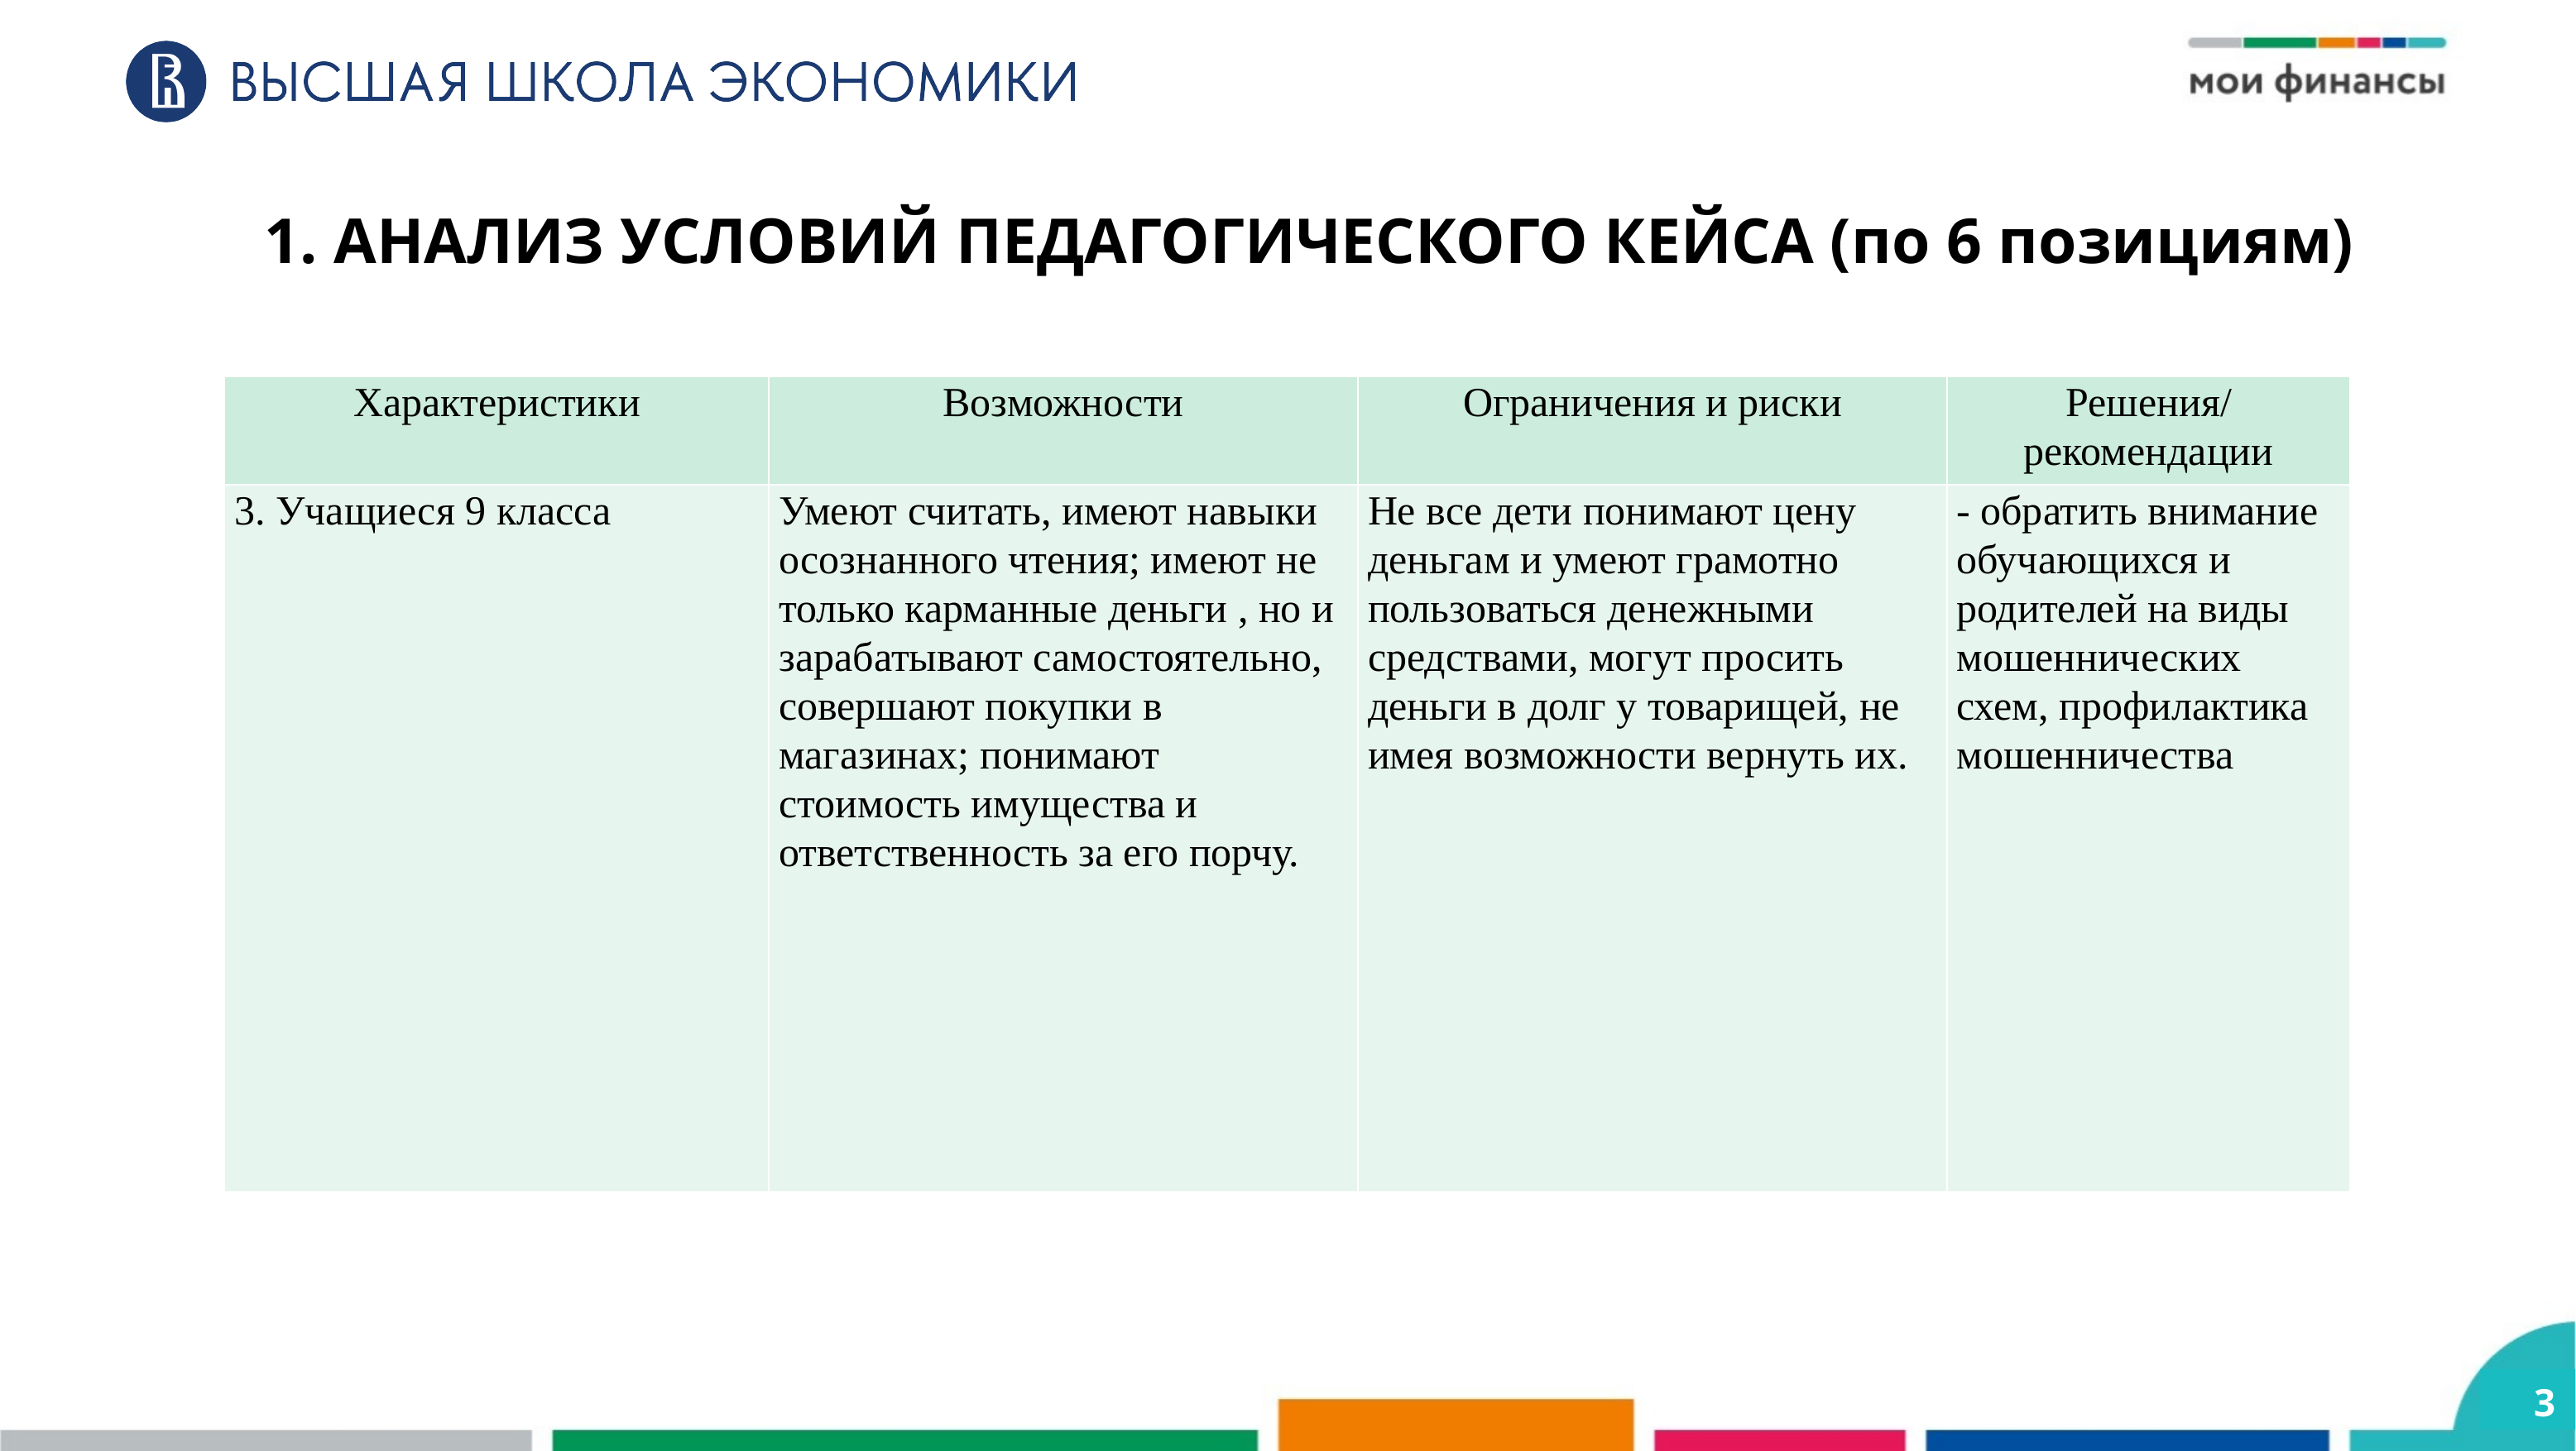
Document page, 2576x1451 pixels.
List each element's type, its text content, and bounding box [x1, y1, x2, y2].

picture [0, 0, 2576, 1451]
table_cell - обратить внимание обучающихся и родителей на виды мошеннических схем, профилактика мошенничества [1948, 486, 2349, 1191]
text_box 1. АНАЛИЗ УСЛОВИЙ ПЕДАГОГИЧЕСКОГО КЕЙСА (по 6 позициям) [44, 192, 2576, 286]
table_header Характеристики [225, 377, 768, 484]
table_header Решения/ рекомендации [1948, 377, 2349, 484]
text_box 3 [2480, 1368, 2576, 1430]
table_header Возможности [770, 377, 1357, 484]
table_cell Умеют считать, имеют навыки осознанного чтения; имеют не только карманные деньги , но и зарабатывают самостоятельно, совершают покупки в магазинах; понимают стоимость имущества и ответственность за его порчу. [770, 486, 1357, 1191]
table_cell 3. Учащиеся 9 класса [225, 486, 768, 1191]
table_header Ограничения и риски [1359, 377, 1946, 484]
table_cell Не все дети понимают цену деньгам и умеют грамотно пользоваться денежными средствами, могут просить деньги в долг у товарищей, не имея возможности вернуть их. [1359, 486, 1946, 1191]
